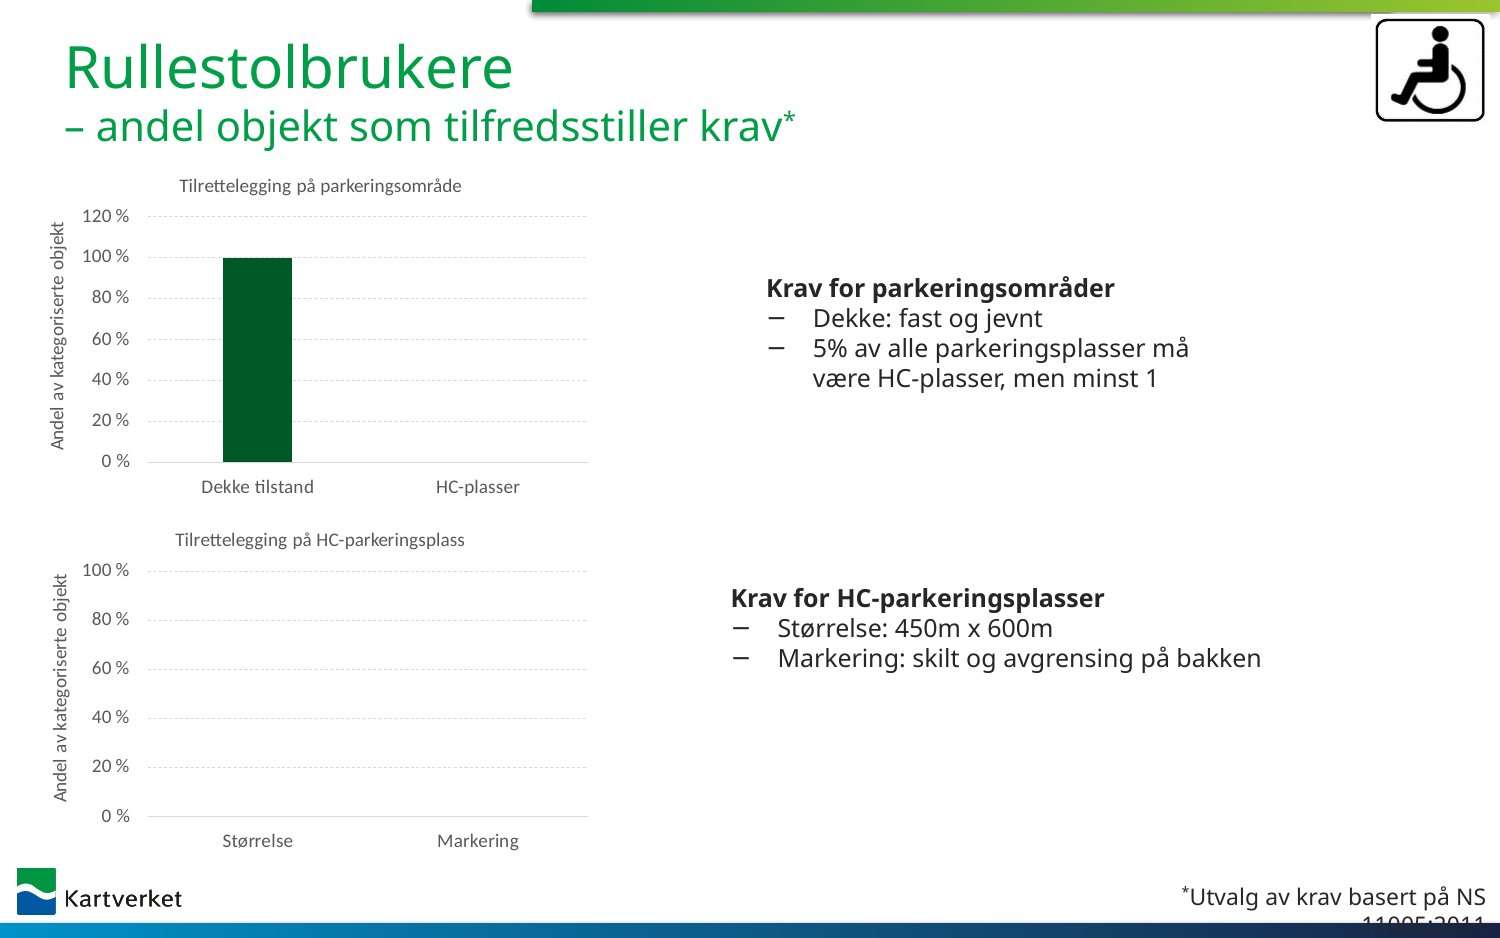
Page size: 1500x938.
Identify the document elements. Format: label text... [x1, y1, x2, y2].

text_box Krav for parkeringsområder Dekke: fast og jevnt 5% av alle parkeringsplasser må være HC-plasser, men minst 1 [751, 264, 1232, 400]
text_box *Utvalg av krav basert på NS 11005:2011 [1068, 873, 1500, 938]
text_box Rullestolbrukere – andel objekt som tilfredsstiller krav* [49, 23, 1431, 158]
picture [1371, 13, 1491, 127]
picture [41, 166, 599, 505]
picture [41, 520, 599, 859]
text_box Krav for HC-parkeringsplasser Størrelse: 450m x 600m Markering: skilt og avgrensing på bakken [715, 574, 1278, 680]
